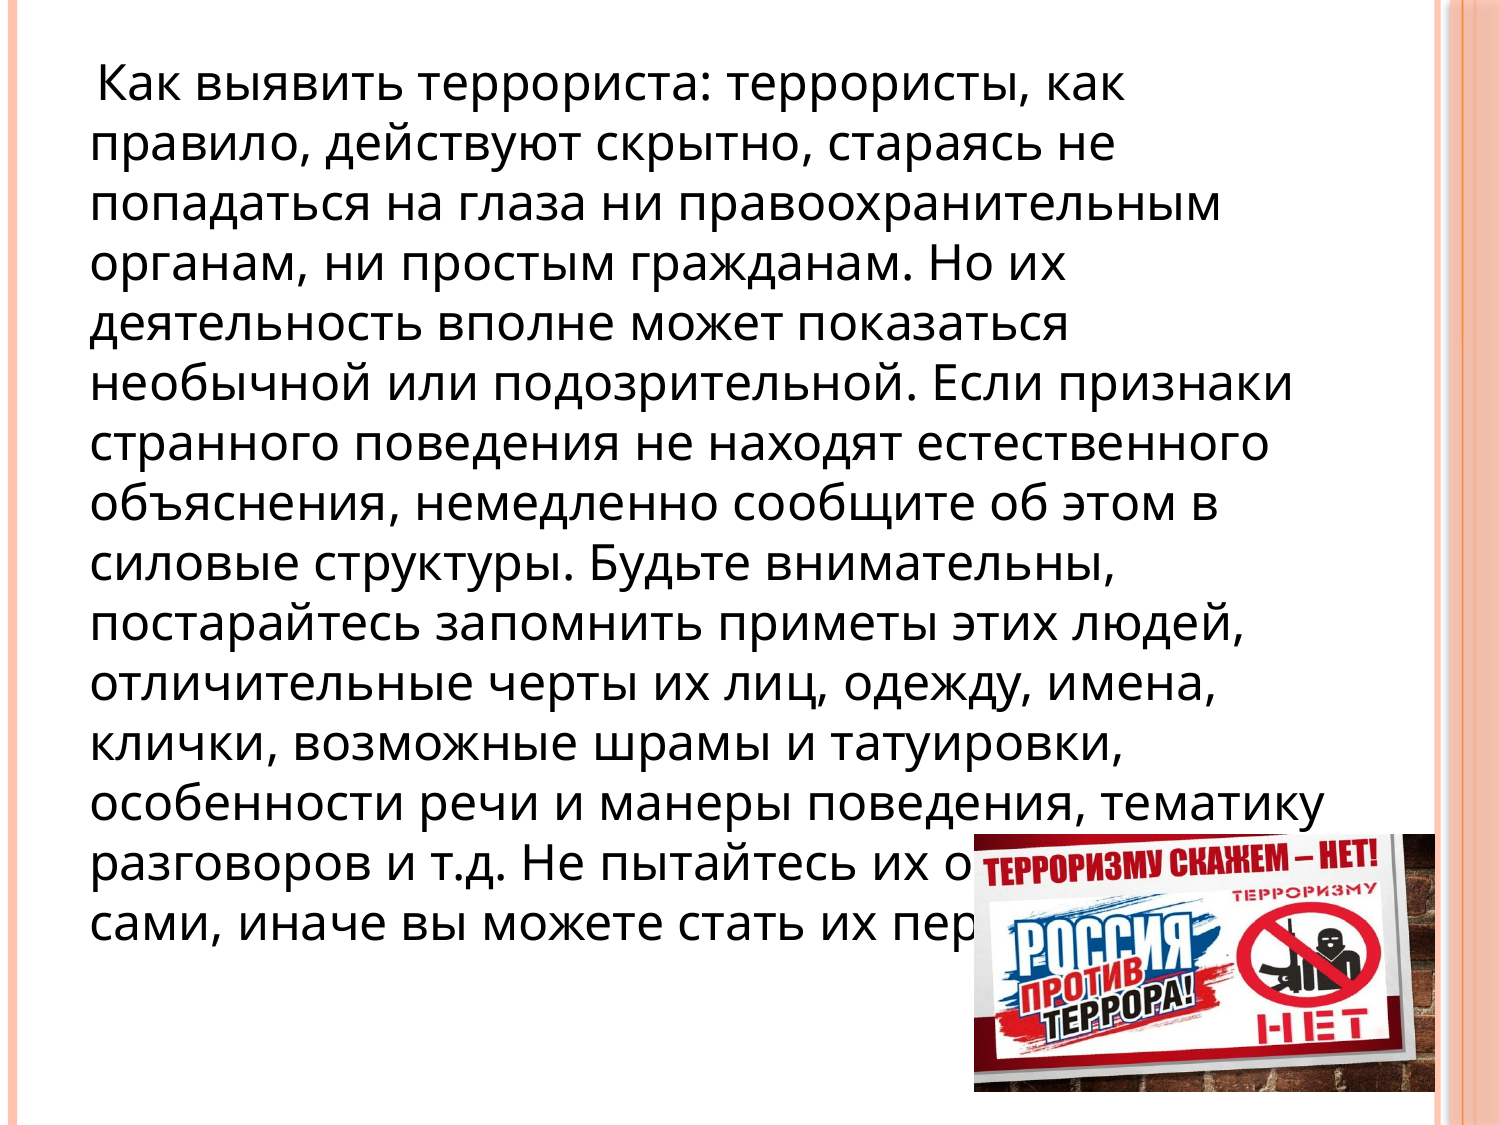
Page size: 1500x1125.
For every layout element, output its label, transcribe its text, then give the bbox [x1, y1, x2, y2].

list Как выявить террориста: террористы, как правило, действуют скрытно, стараясь не попадаться на глаза ни правоохранительным органам, ни простым гражданам. Но их деятельность вполне может показаться необычной или подозрительной. Если признаки странного поведения не находят естественного объяснения, немедленно сообщите об этом в силовые структуры. Будьте внимательны, постарайтесь запомнить приметы этих людей, отличительные черты их лиц, одежду, имена, клички, возможные шрамы и татуировки, особенности речи и манеры поведения, тематику разговоров и т.д. Не пытайтесь их останавливать сами, иначе вы можете стать их первой жертвой. [29, 42, 1365, 1062]
picture [973, 833, 1436, 1093]
